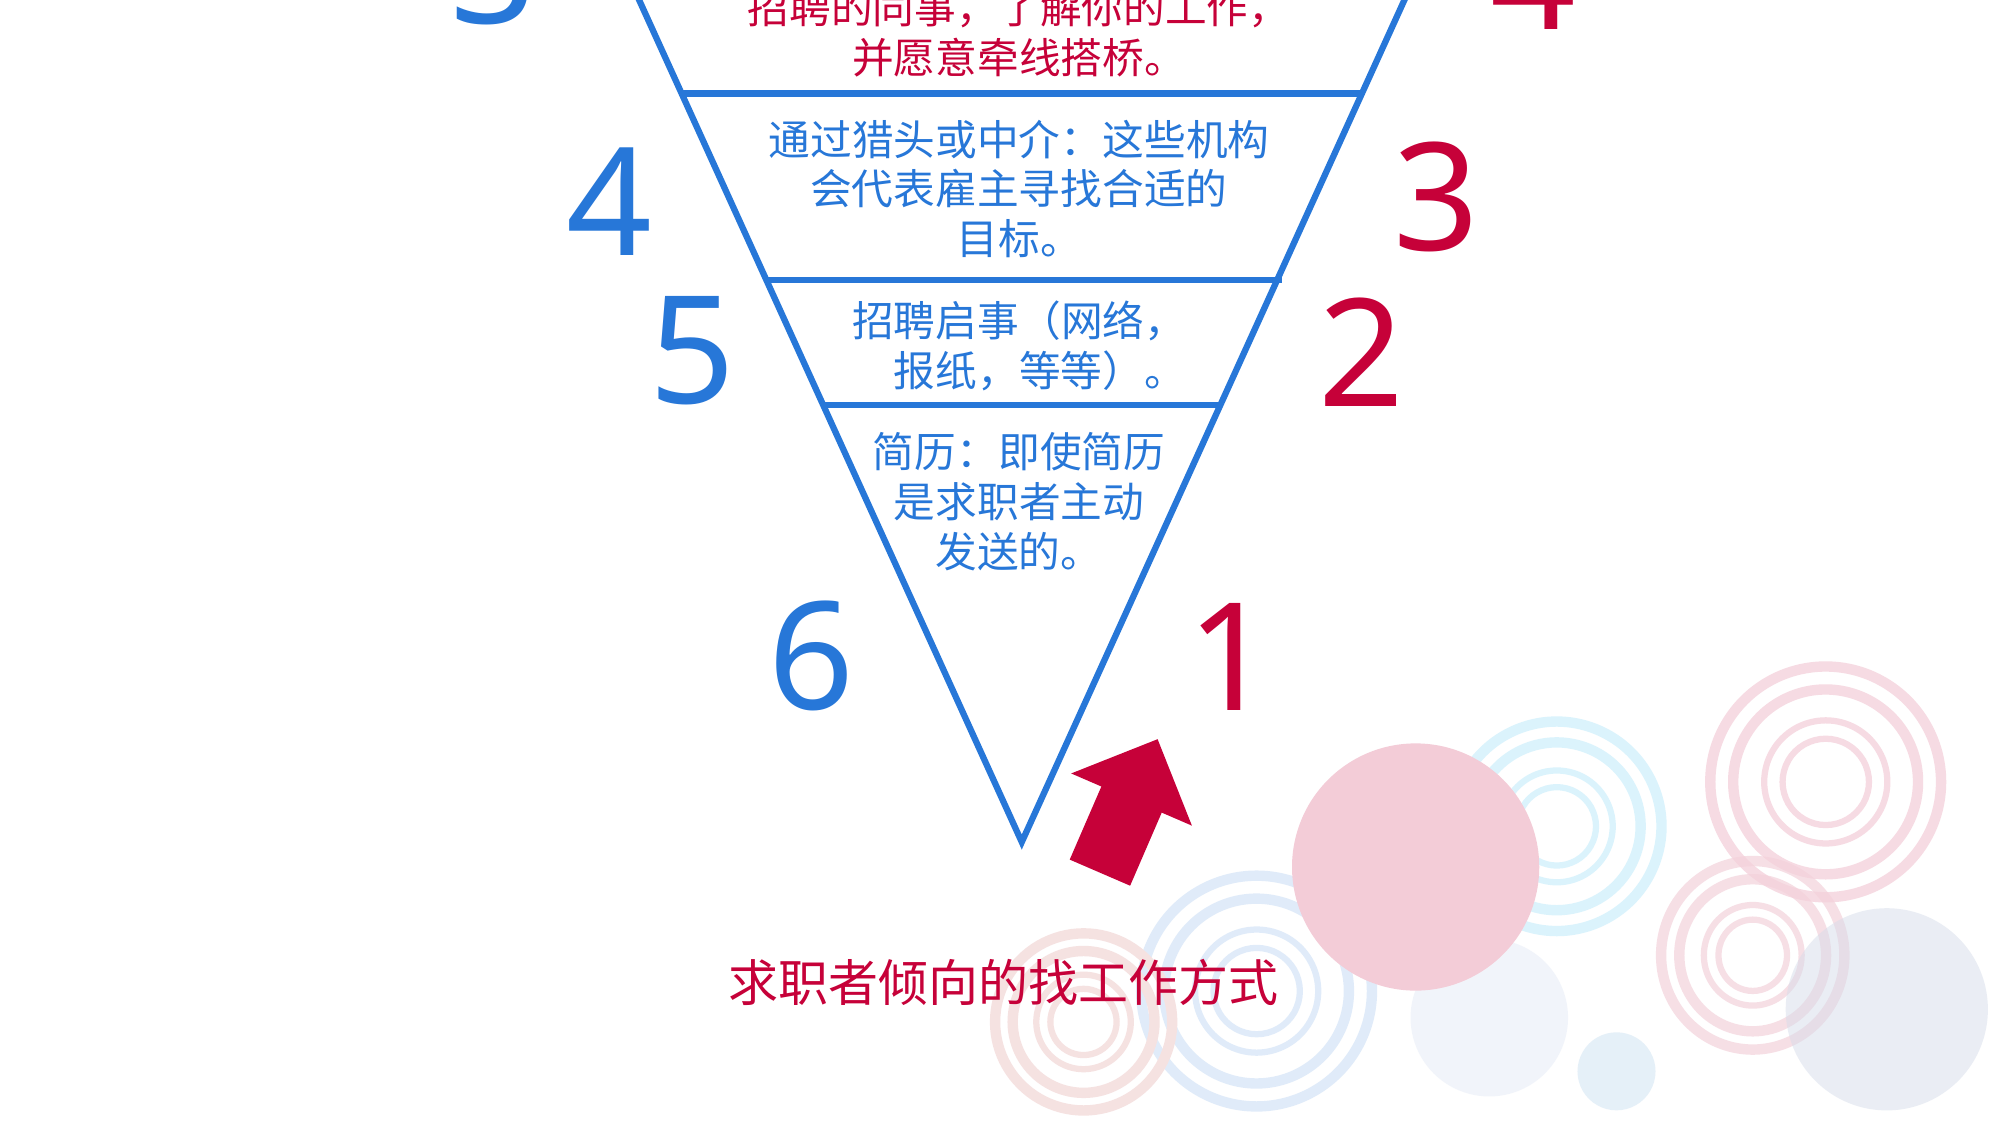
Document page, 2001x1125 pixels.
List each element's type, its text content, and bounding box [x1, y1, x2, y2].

text_box 求职者倾向的找工作方式 [713, 944, 1294, 1020]
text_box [113, 0, 1883, 879]
